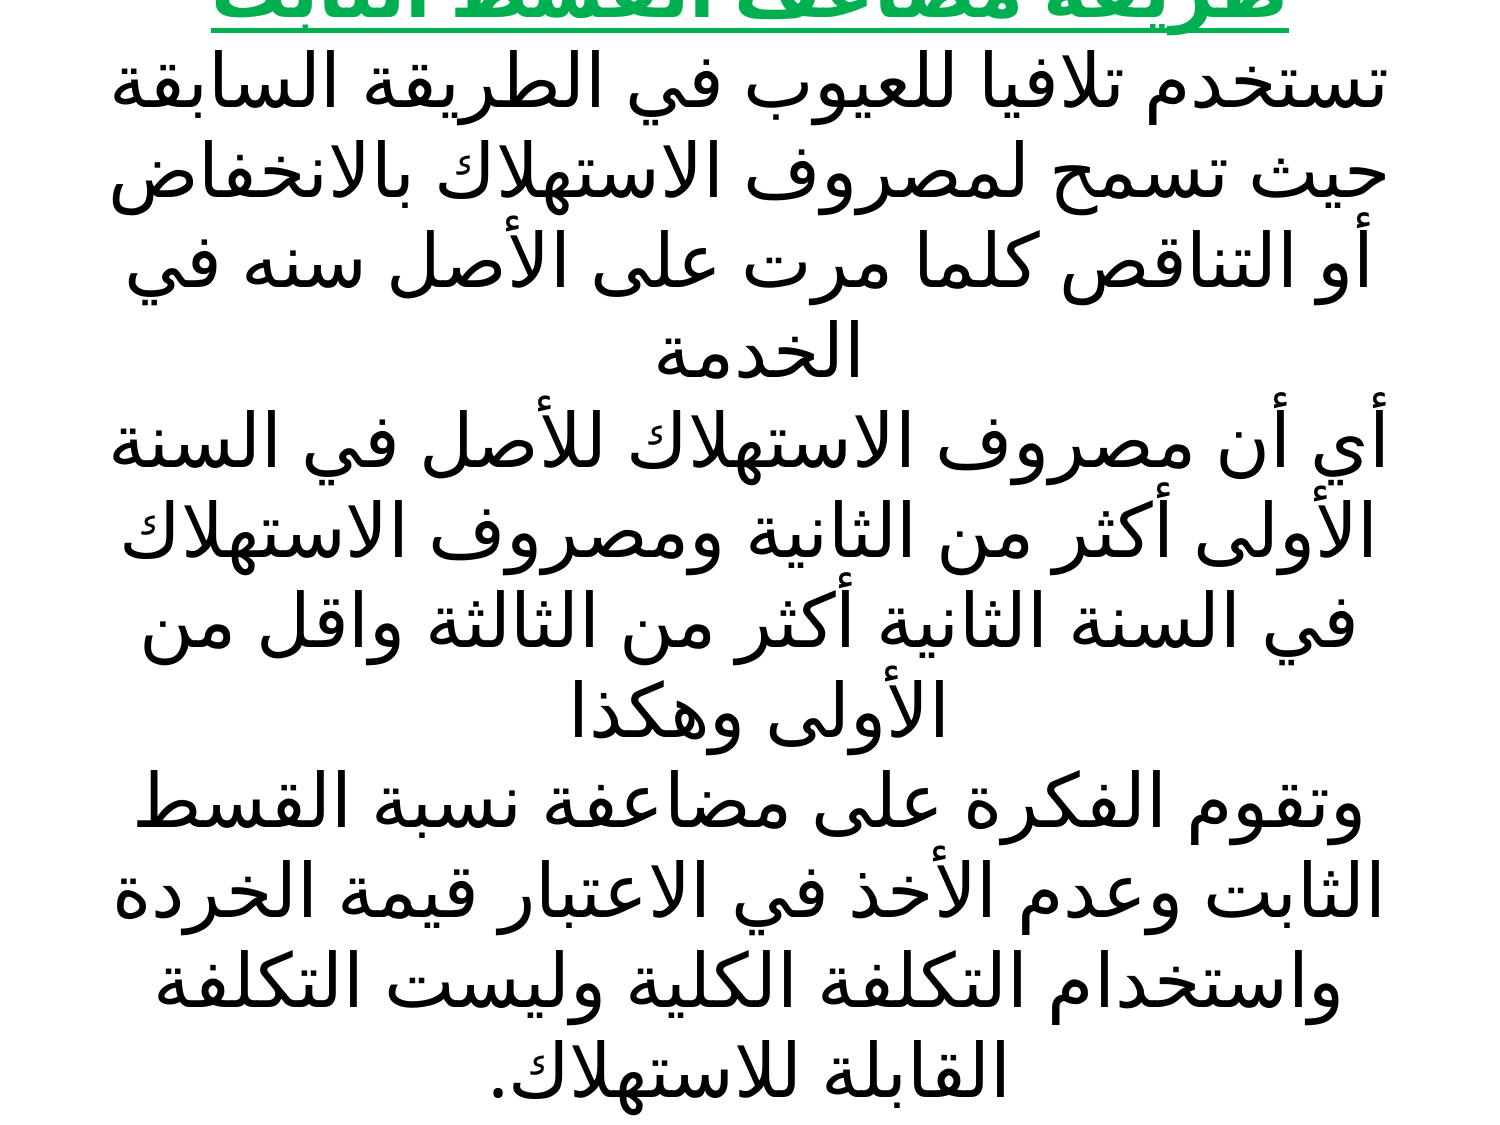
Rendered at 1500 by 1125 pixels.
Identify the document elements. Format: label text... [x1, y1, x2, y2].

title طريقة مضاعف القسط الثابت تستخدم تلافيا للعيوب في الطريقة السابقة حيث تسمح لمصروف الاستهلاك بالانخفاض أو التناقص كلما مرت على الأصل سنه في الخدمة أي أن مصروف الاستهلاك للأصل في السنة الأولى أكثر من الثانية ومصروف الاستهلاك في السنة الثانية أكثر من الثالثة واقل من الأولى وهكذا وتقوم الفكرة على مضاعفة نسبة القسط الثابت وعدم الأخذ في الاعتبار قيمة الخردة واستخدام التكلفة الكلية وليست التكلفة القابلة للاستهلاك. [75, 45, 1425, 1071]
